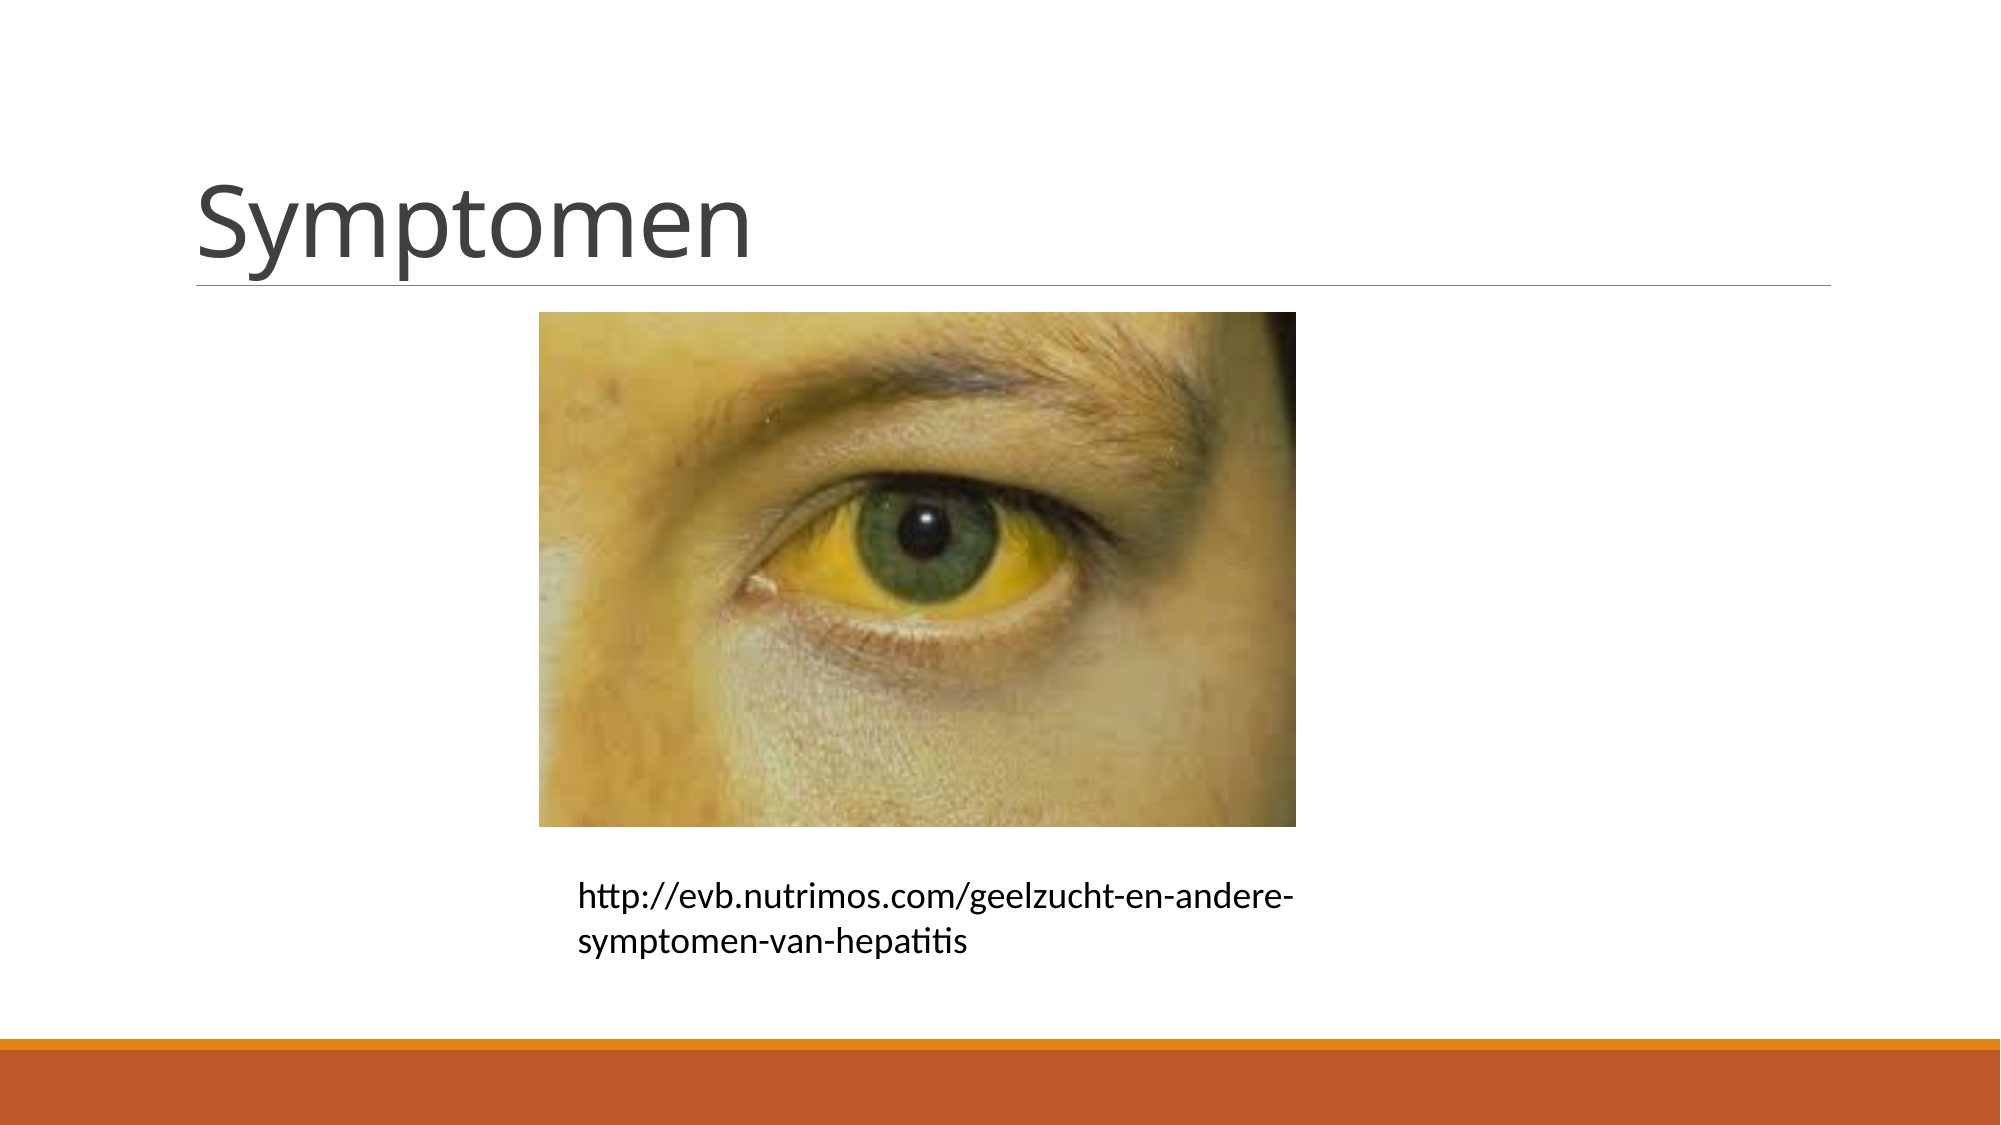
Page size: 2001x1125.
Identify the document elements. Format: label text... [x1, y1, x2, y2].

text_box http://evb.nutrimos.com/geelzucht-en-andere-symptomen-van-hepatitis [562, 864, 1313, 969]
picture [538, 311, 1296, 828]
title Symptomen [180, 47, 1830, 285]
